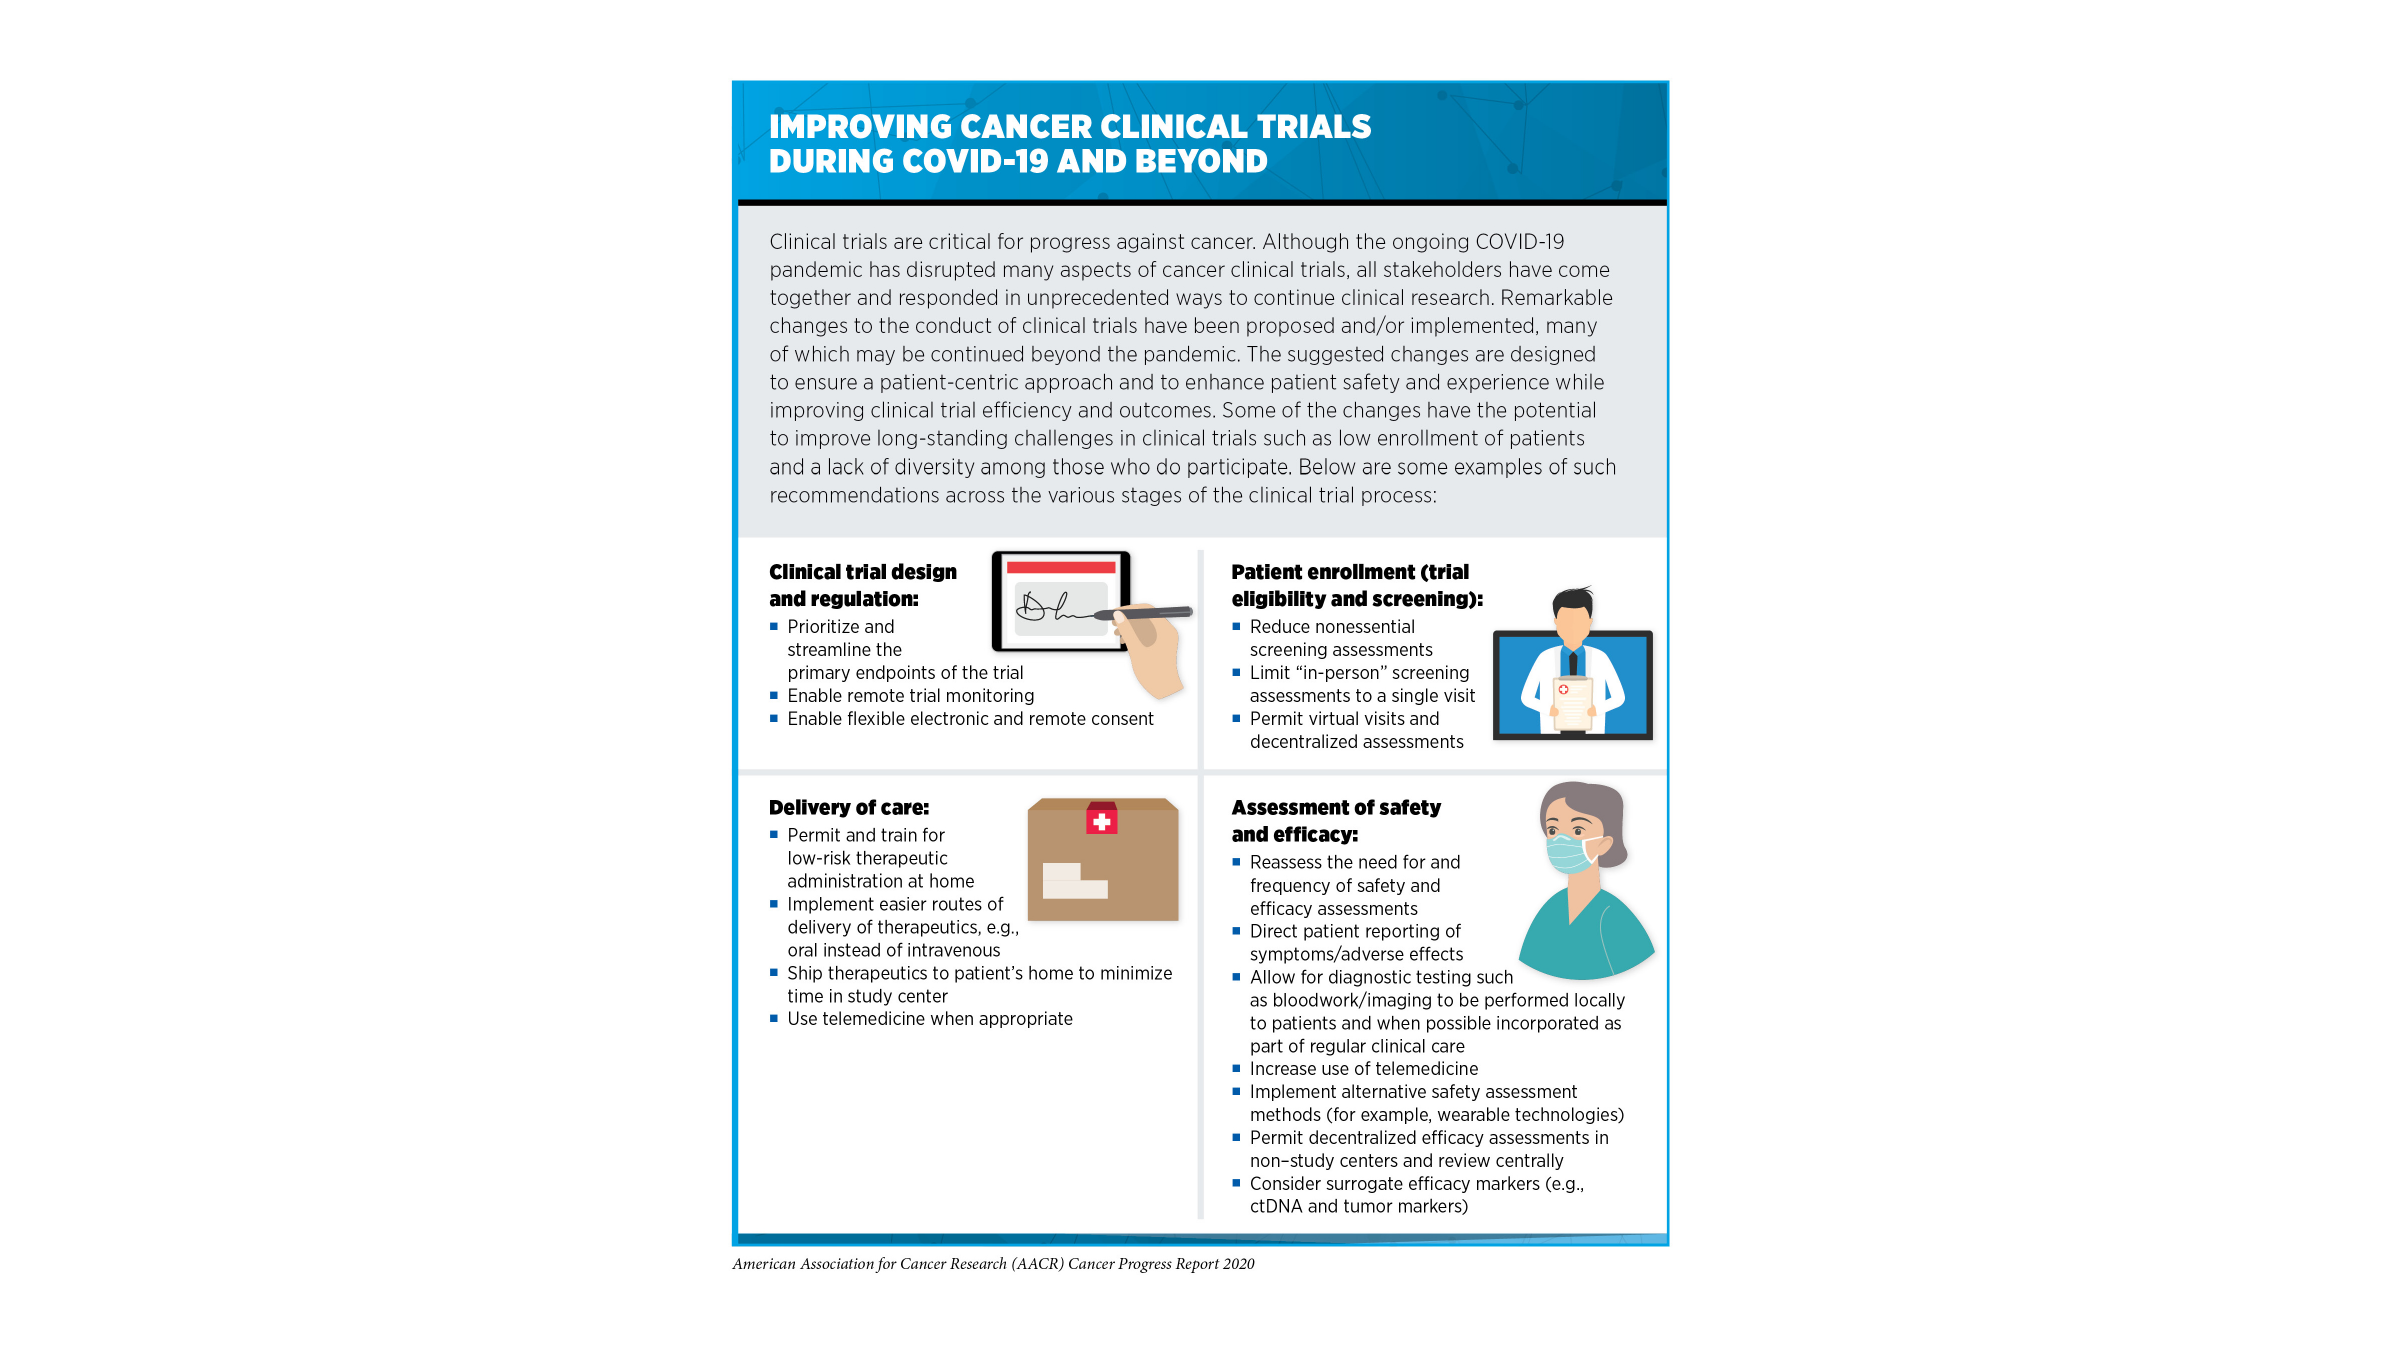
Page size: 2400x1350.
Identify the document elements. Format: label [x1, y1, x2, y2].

picture [720, 70, 1680, 1280]
